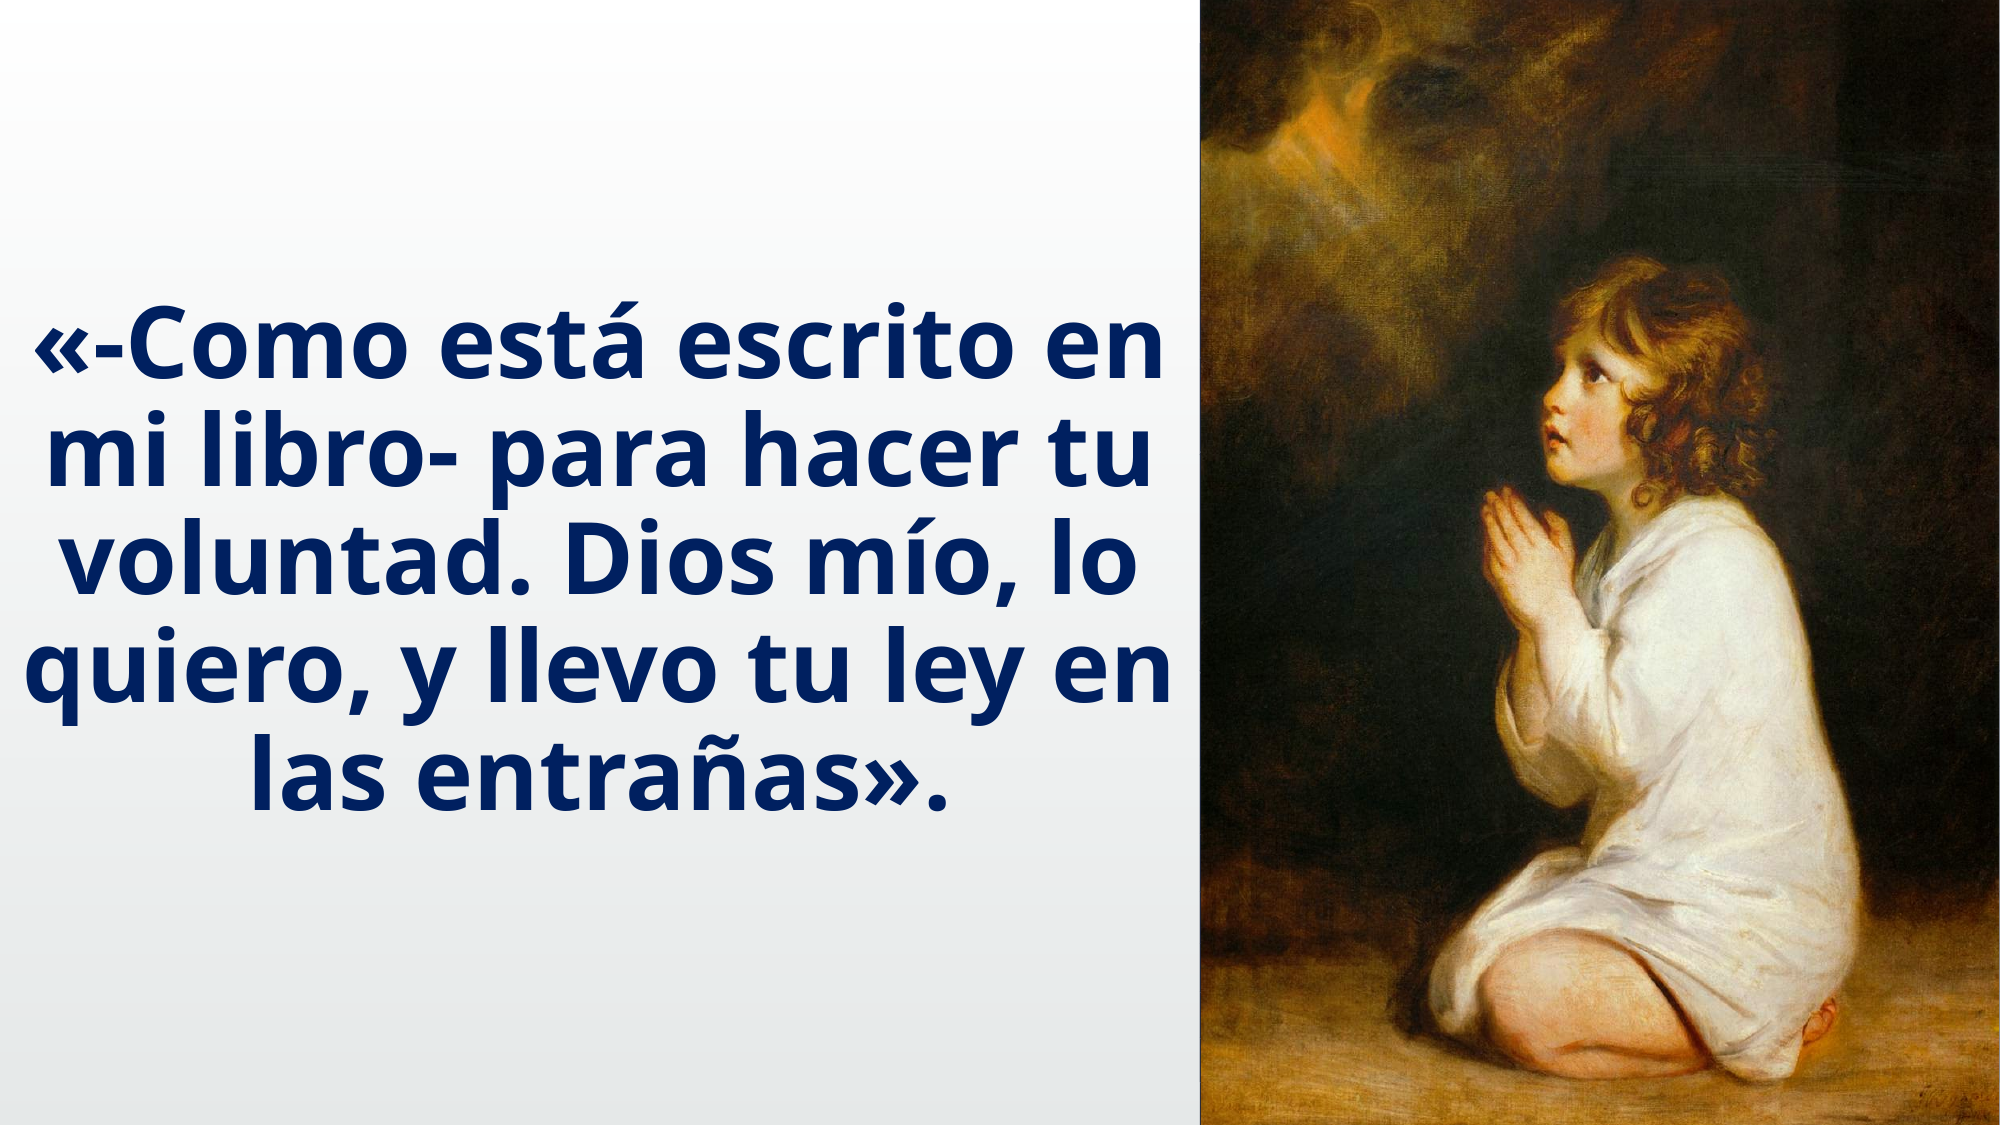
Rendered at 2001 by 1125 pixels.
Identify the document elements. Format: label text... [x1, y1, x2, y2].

picture [1200, 0, 2000, 1125]
title «-Como está escrito en mi libro- para hacer tu voluntad. Dios mío, lo quiero, y llevo tu ley en las entrañas». [0, 0, 1200, 1125]
